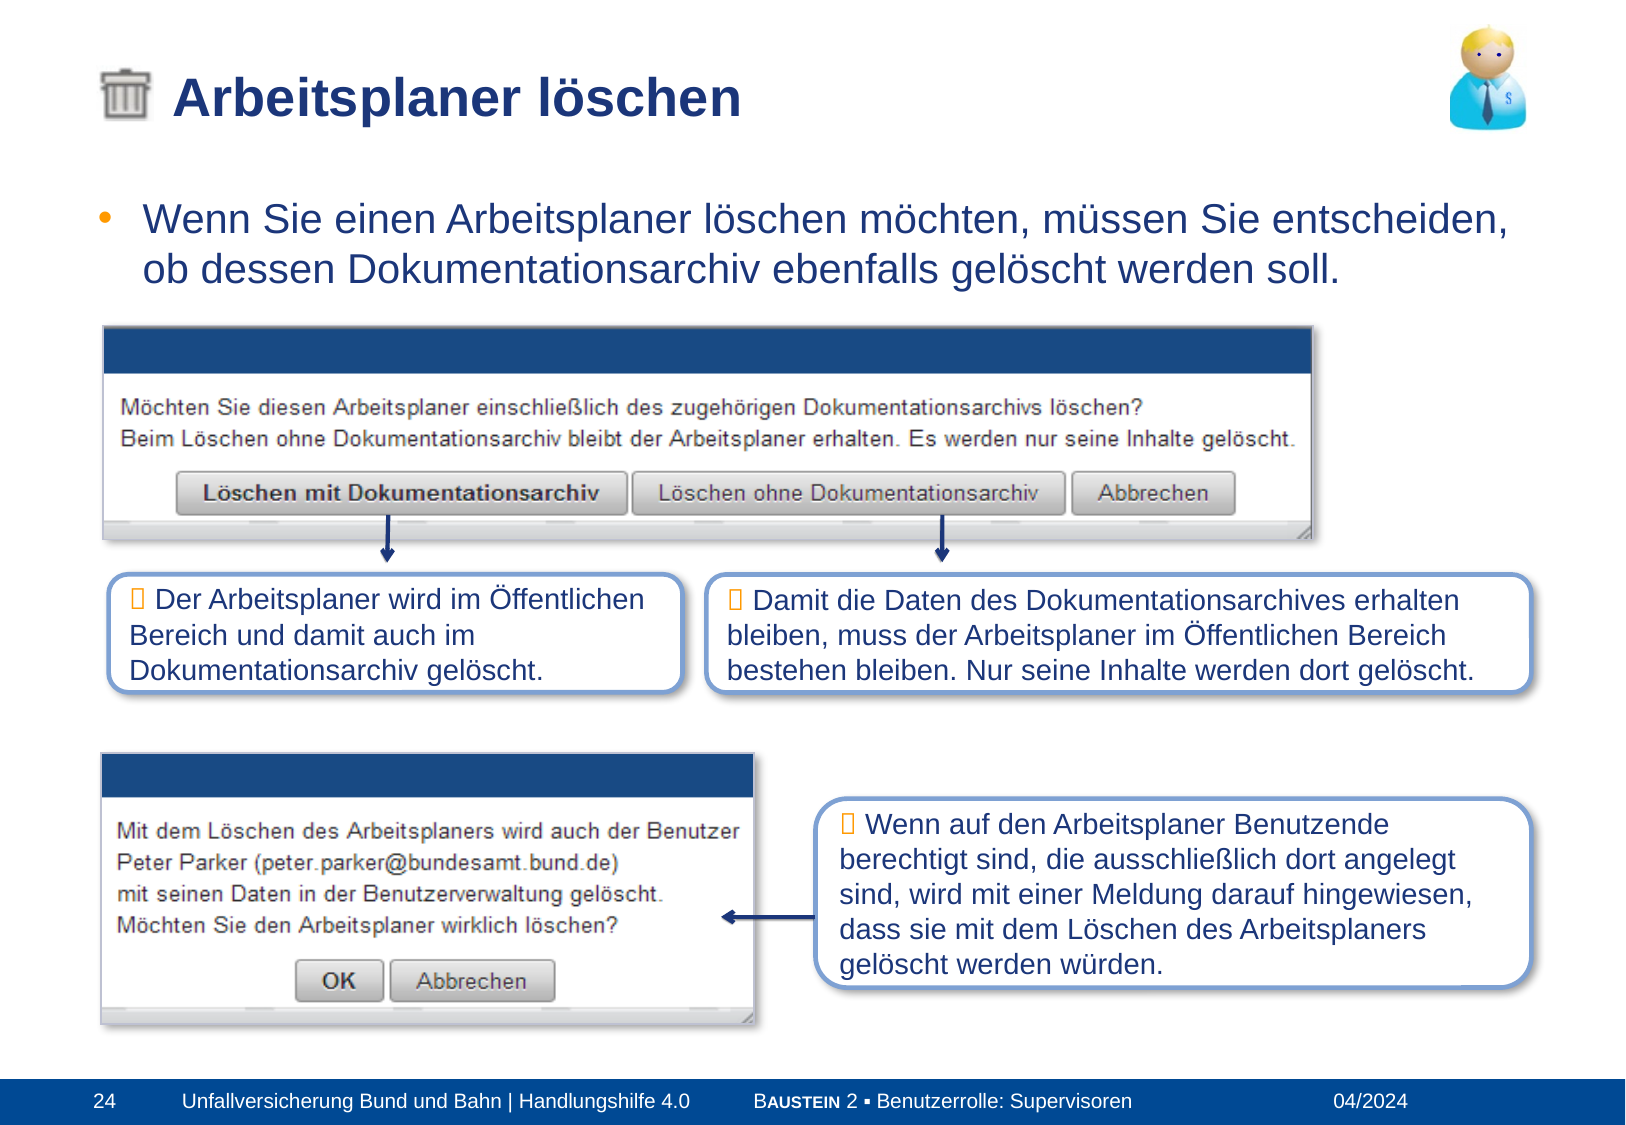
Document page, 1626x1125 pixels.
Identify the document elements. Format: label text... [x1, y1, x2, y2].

picture [0, 1079, 1626, 1125]
picture [101, 753, 754, 1024]
text_box Wenn Sie einen Arbeitsplaner löschen möchten, müssen Sie entscheiden, ob dessen Dokumentationsarchiv ebenfalls gelöscht werden soll. [83, 184, 1548, 409]
picture [103, 325, 1313, 539]
picture [95, 62, 154, 126]
text_box Arbeitsplaner löschen [82, 54, 1313, 138]
text_box  Damit die Daten des Dokumentationsarchives erhalten bleiben, muss der Arbeitsplaner im Öffentlichen Bereich bestehen bleiben. Nur seine Inhalte werden dort gelöscht. [706, 574, 1532, 693]
text_box [380, 547, 395, 563]
text_box  Wenn auf den Arbeitsplaner Benutzende berechtigt sind, die ausschließlich dort angelegt sind, wird mit einer Meldung darauf hingewiesen, dass sie mit dem Löschen des Arbeitsplaners gelöscht werden würden. [815, 798, 1532, 988]
picture [1446, 24, 1527, 134]
text_box  Der Arbeitsplaner wird im Öffentlichen Bereich und damit auch im Dokumentationsarchiv gelöscht. [108, 574, 683, 693]
